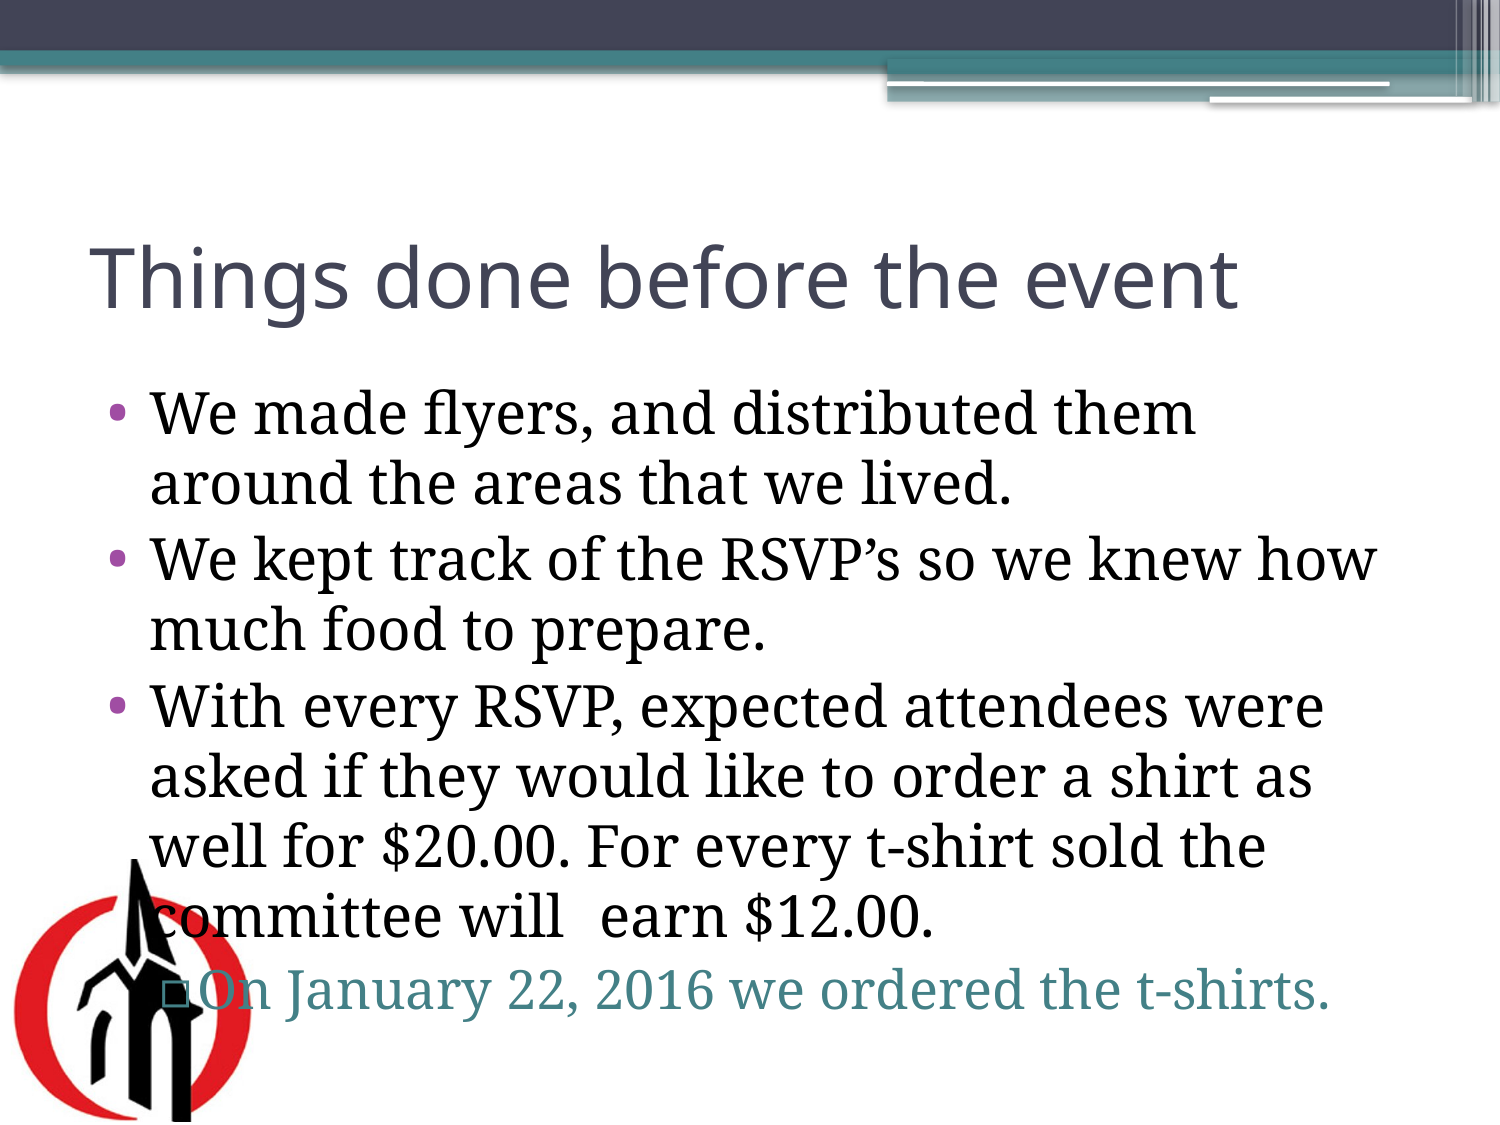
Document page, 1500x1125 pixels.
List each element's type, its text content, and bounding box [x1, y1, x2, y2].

list We made flyers, and distributed them around the areas that we lived. We kept track of the RSVP’s so we knew how much food to prepare. With every RSVP, expected attendees were asked if they would like to order a shirt as well for $20.00. For every t-shirt sold the committee will earn $12.00. On January 22, 2016 we ordered the t-shirts. [75, 368, 1425, 1079]
picture [0, 859, 263, 1122]
title Things done before the event [75, 187, 1425, 363]
